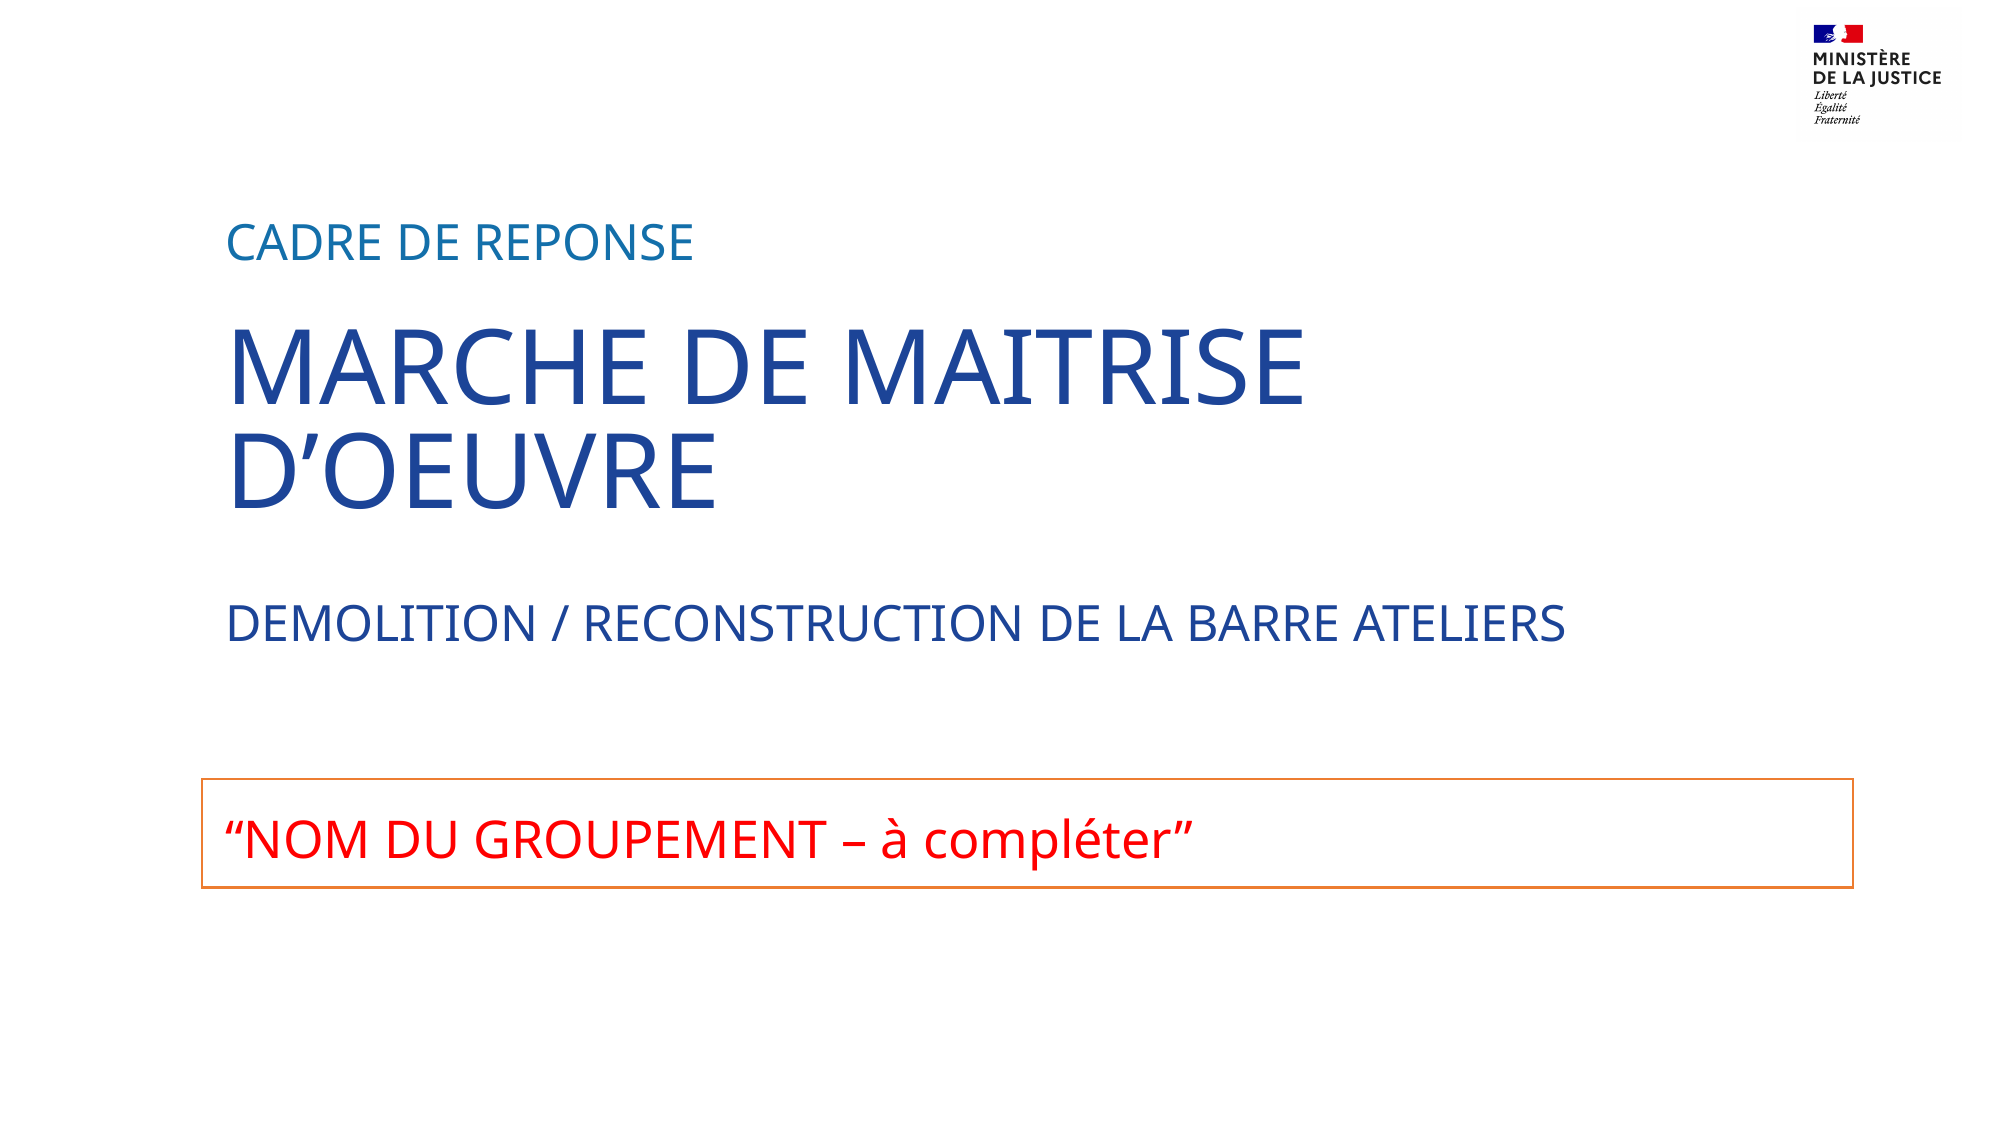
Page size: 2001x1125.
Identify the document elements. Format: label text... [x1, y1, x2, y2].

text_box “NOM DU GROUPEMENT – à compléter” [224, 795, 1745, 869]
picture [1796, 7, 1962, 142]
text_box CADRE DE REPONSE [225, 183, 1372, 271]
text_box [201, 778, 1854, 889]
text_box DEMOLITION / RECONSTRUCTION DE LA BARRE ATELIERS [224, 570, 1575, 733]
text_box MARCHE DE MAITRISE D’OEUVRE [224, 321, 1745, 530]
